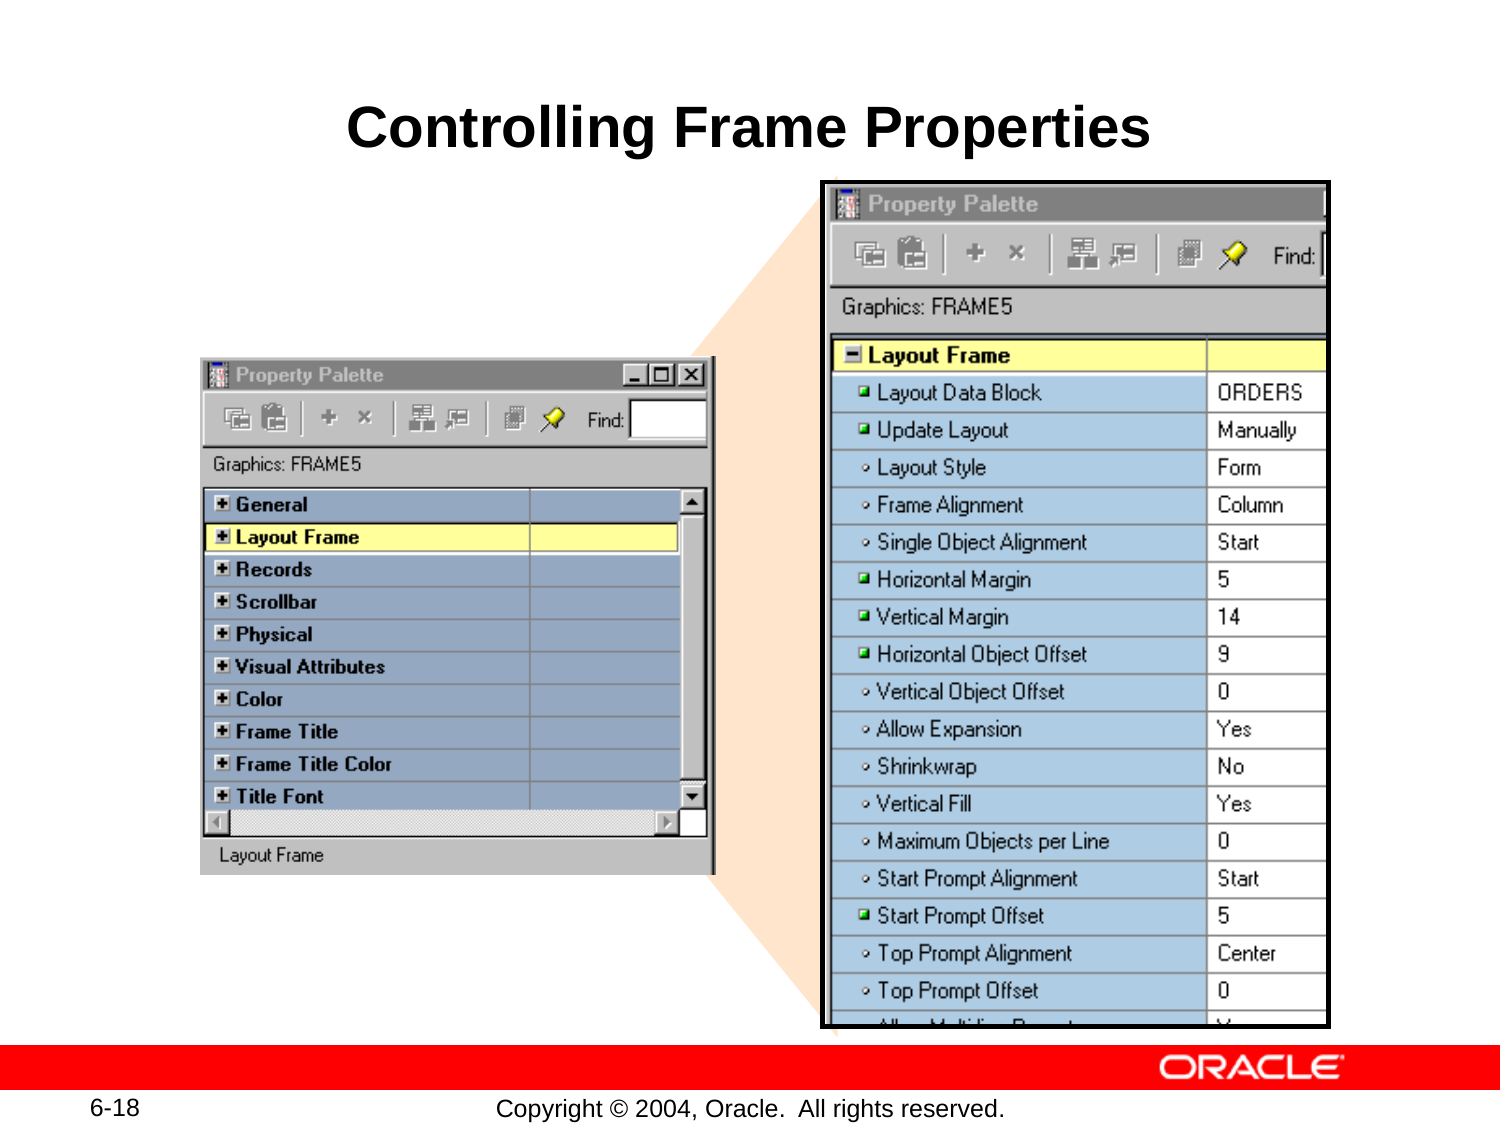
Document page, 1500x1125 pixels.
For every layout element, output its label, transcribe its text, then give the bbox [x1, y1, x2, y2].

picture [199, 355, 716, 876]
text_box [692, 197, 819, 1015]
picture [824, 184, 1327, 1025]
title Controlling Frame Properties [149, 87, 1351, 232]
